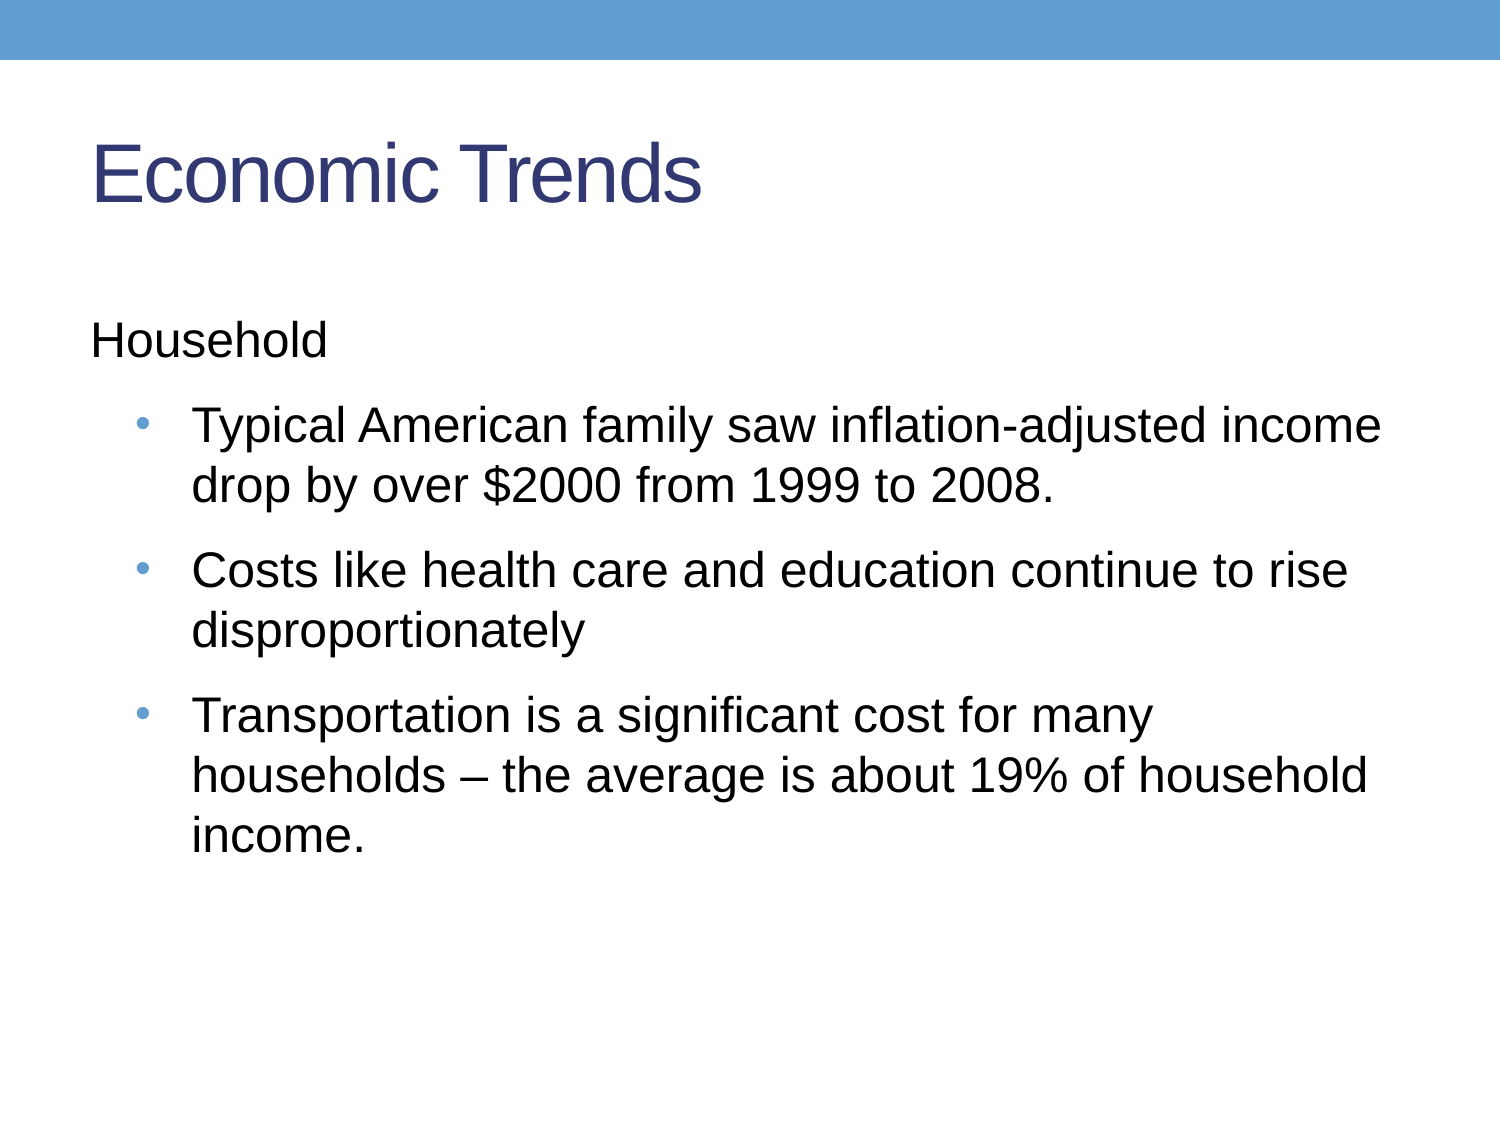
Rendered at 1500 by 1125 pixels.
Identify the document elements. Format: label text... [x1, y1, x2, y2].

title Economic Trends [75, 87, 1425, 250]
list Household Typical American family saw inflation-adjusted income drop by over $2000 from 1999 to 2008. Costs like health care and education continue to rise disproportionately Transportation is a significant cost for many households – the average is about 19% of household income. [75, 299, 1425, 1063]
